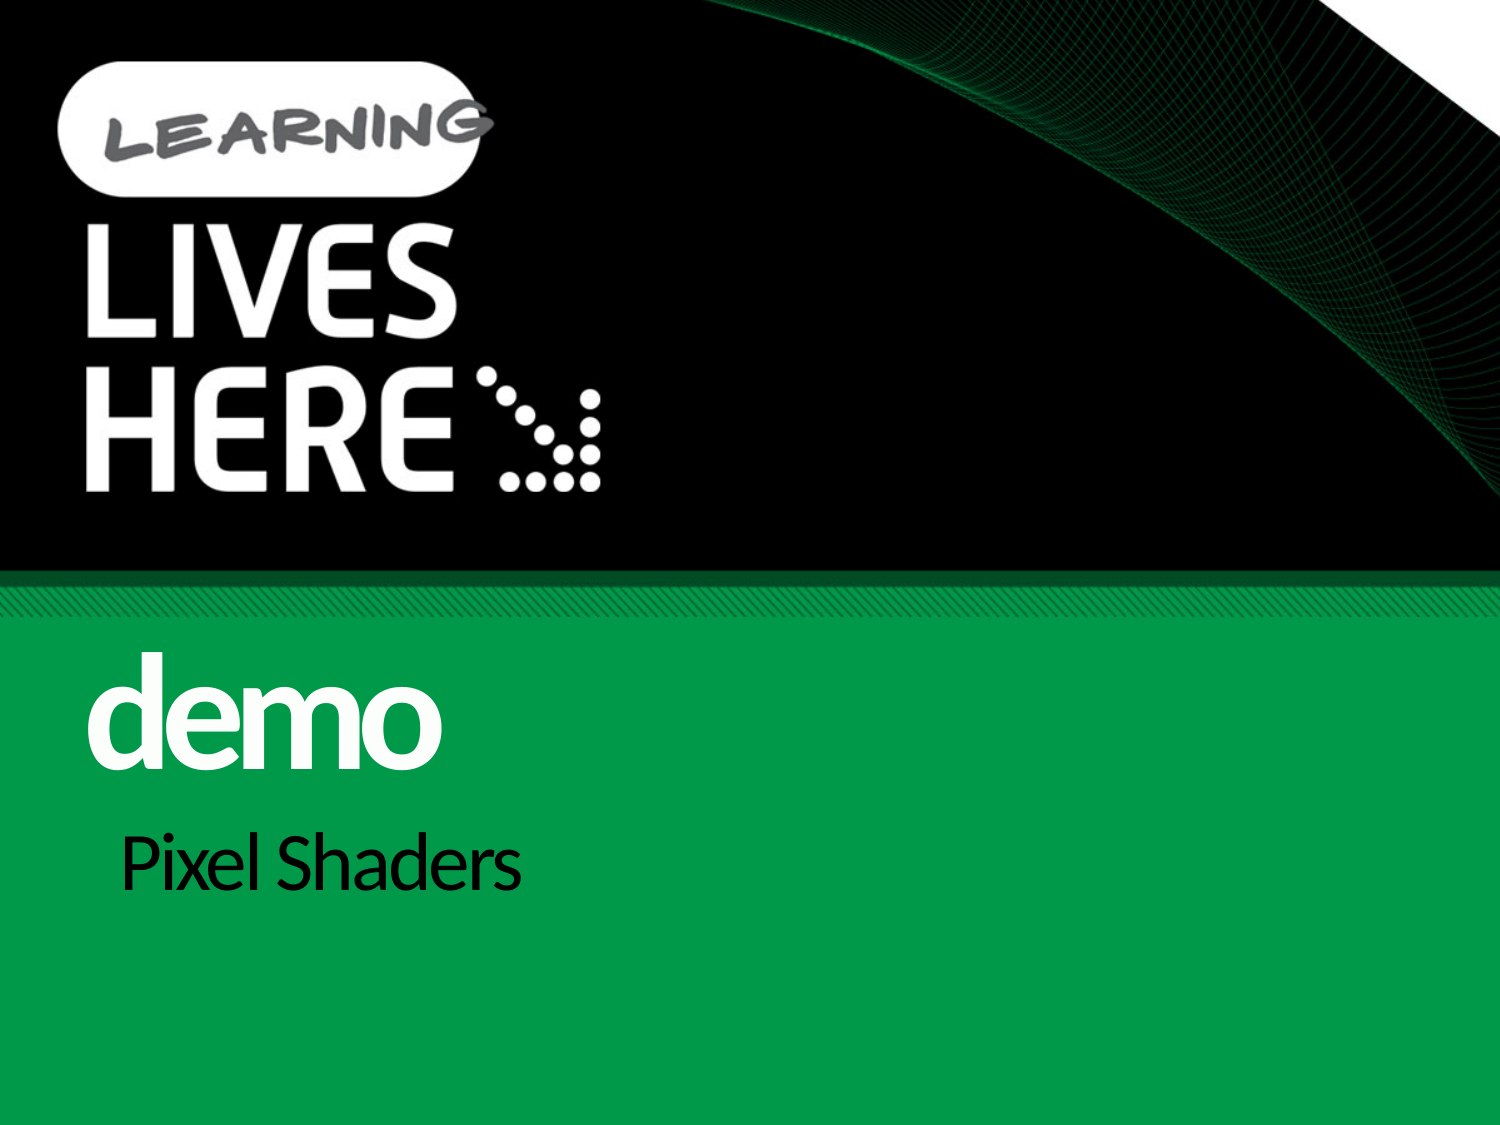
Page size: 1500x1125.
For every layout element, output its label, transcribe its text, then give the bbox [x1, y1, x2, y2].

picture [0, 0, 1500, 1125]
list demo [83, 625, 1344, 800]
title Pixel Shaders [119, 818, 1375, 943]
